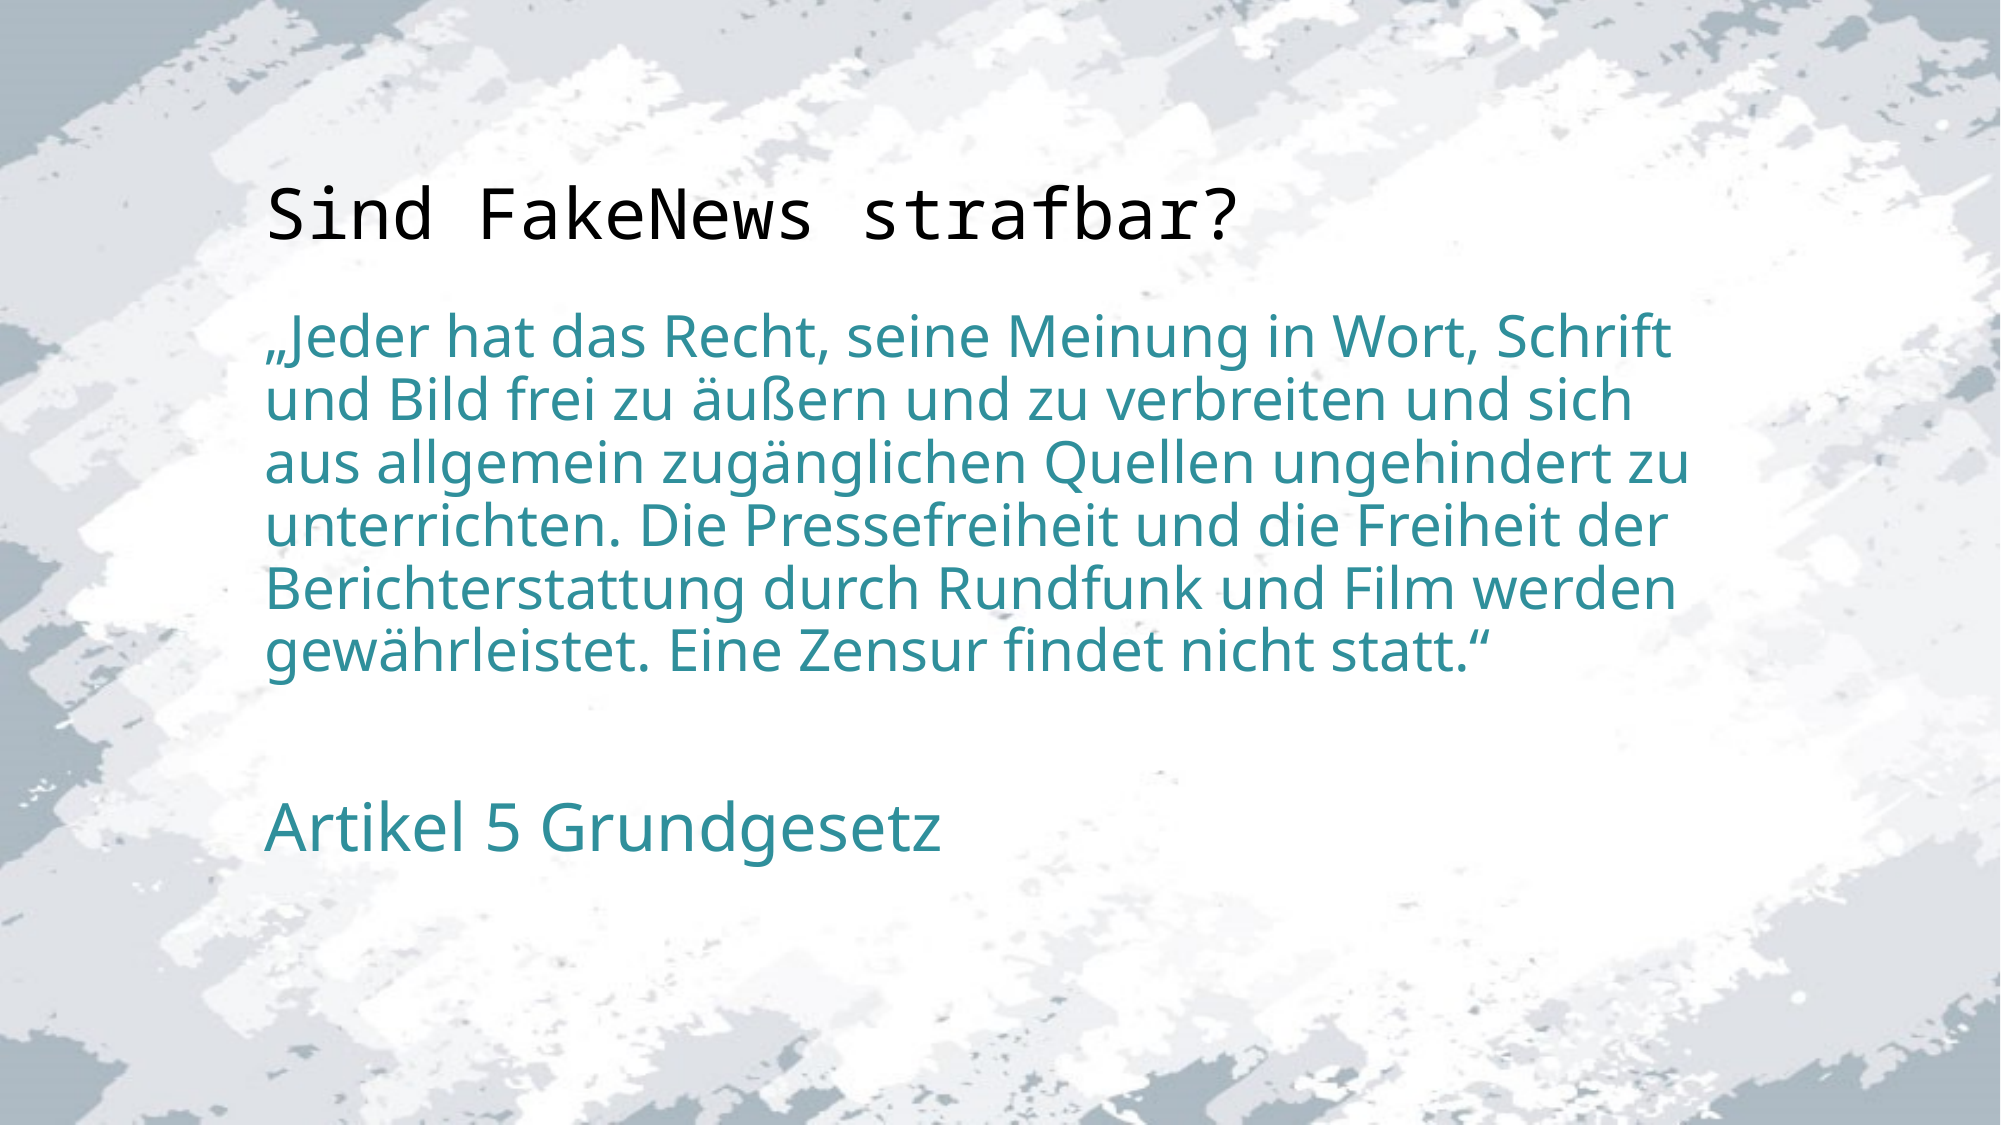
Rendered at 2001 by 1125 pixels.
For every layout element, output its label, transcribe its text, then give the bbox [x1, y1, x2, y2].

title Sind FakeNews strafbar? [249, 75, 1750, 263]
picture [0, 0, 2001, 1125]
list „Jeder hat das Recht, seine Meinung in Wort, Schrift und Bild frei zu äußern und zu verbreiten und sich aus allgemein zugänglichen Quellen ungehindert zu unterrichten. Die Pressefreiheit und die Freiheit der Berichterstattung durch Rundfunk und Film werden gewährleistet. Eine Zensur findet nicht statt.“ Artikel 5 Grundgesetz [249, 299, 1750, 1000]
